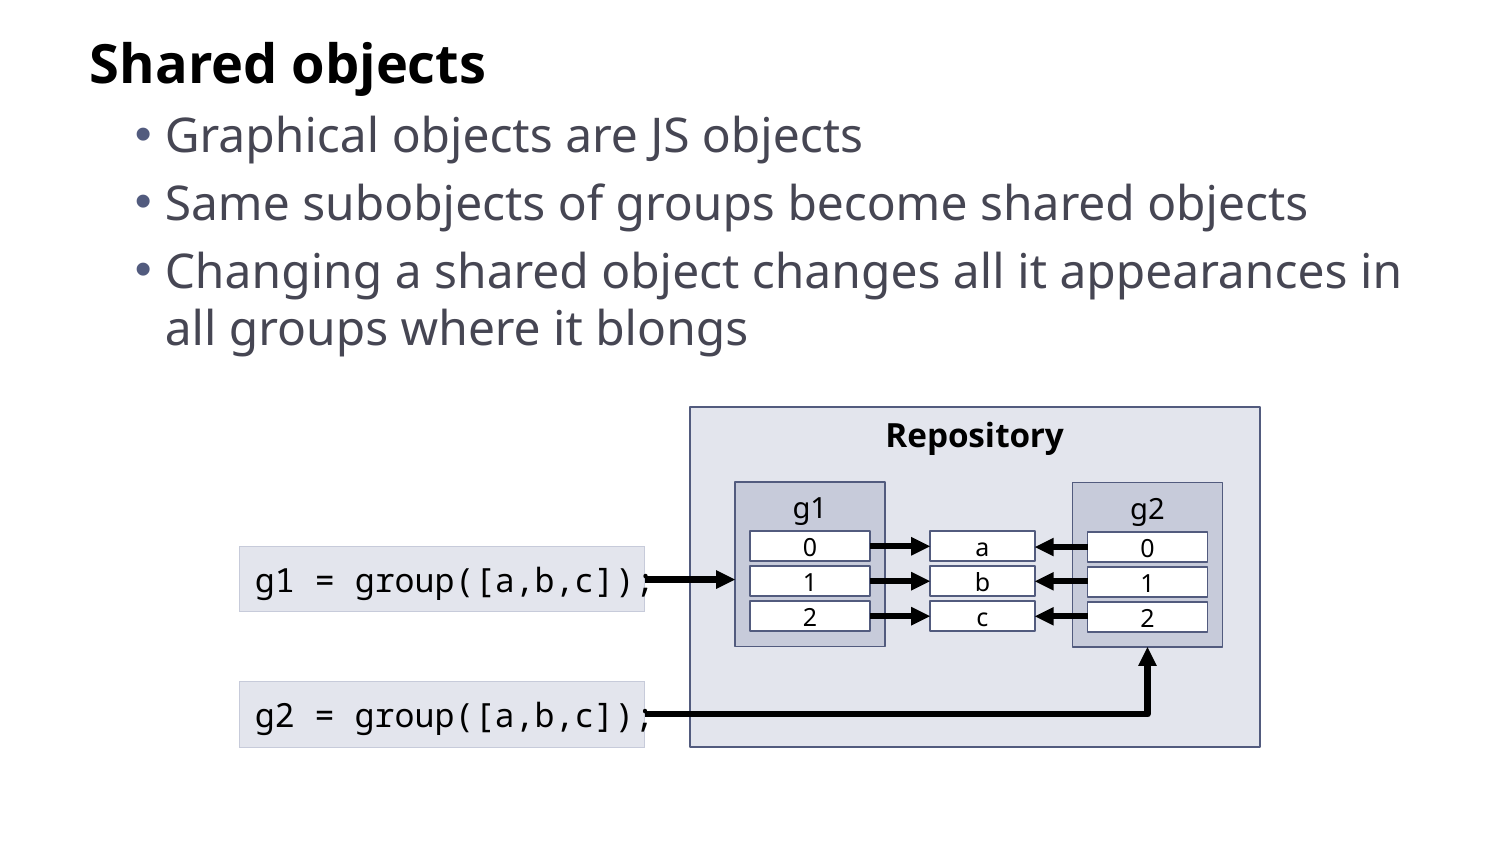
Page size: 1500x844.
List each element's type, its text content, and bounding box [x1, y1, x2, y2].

text_box c [928, 600, 1037, 633]
text_box 1 [748, 565, 872, 598]
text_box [644, 646, 1148, 715]
text_box 2 [748, 600, 872, 633]
text_box a [928, 530, 1037, 563]
text_box g1 = group([a,b,c]); [239, 546, 645, 612]
text_box 0 [1086, 530, 1209, 564]
text_box g2 = group([a,b,c]); [239, 681, 645, 748]
list Shared objects Graphical objects are JS objects Same subobjects of groups become shared objects Changing a shared object changes all it appearances in all groups where it blongs [75, 21, 1475, 835]
text_box 2 [1086, 601, 1209, 634]
text_box g2 [1071, 481, 1224, 649]
text_box Repository [688, 405, 1262, 749]
text_box 1 [1086, 565, 1209, 599]
text_box 0 [748, 530, 872, 563]
text_box b [928, 565, 1037, 598]
text_box g1 [733, 480, 887, 646]
